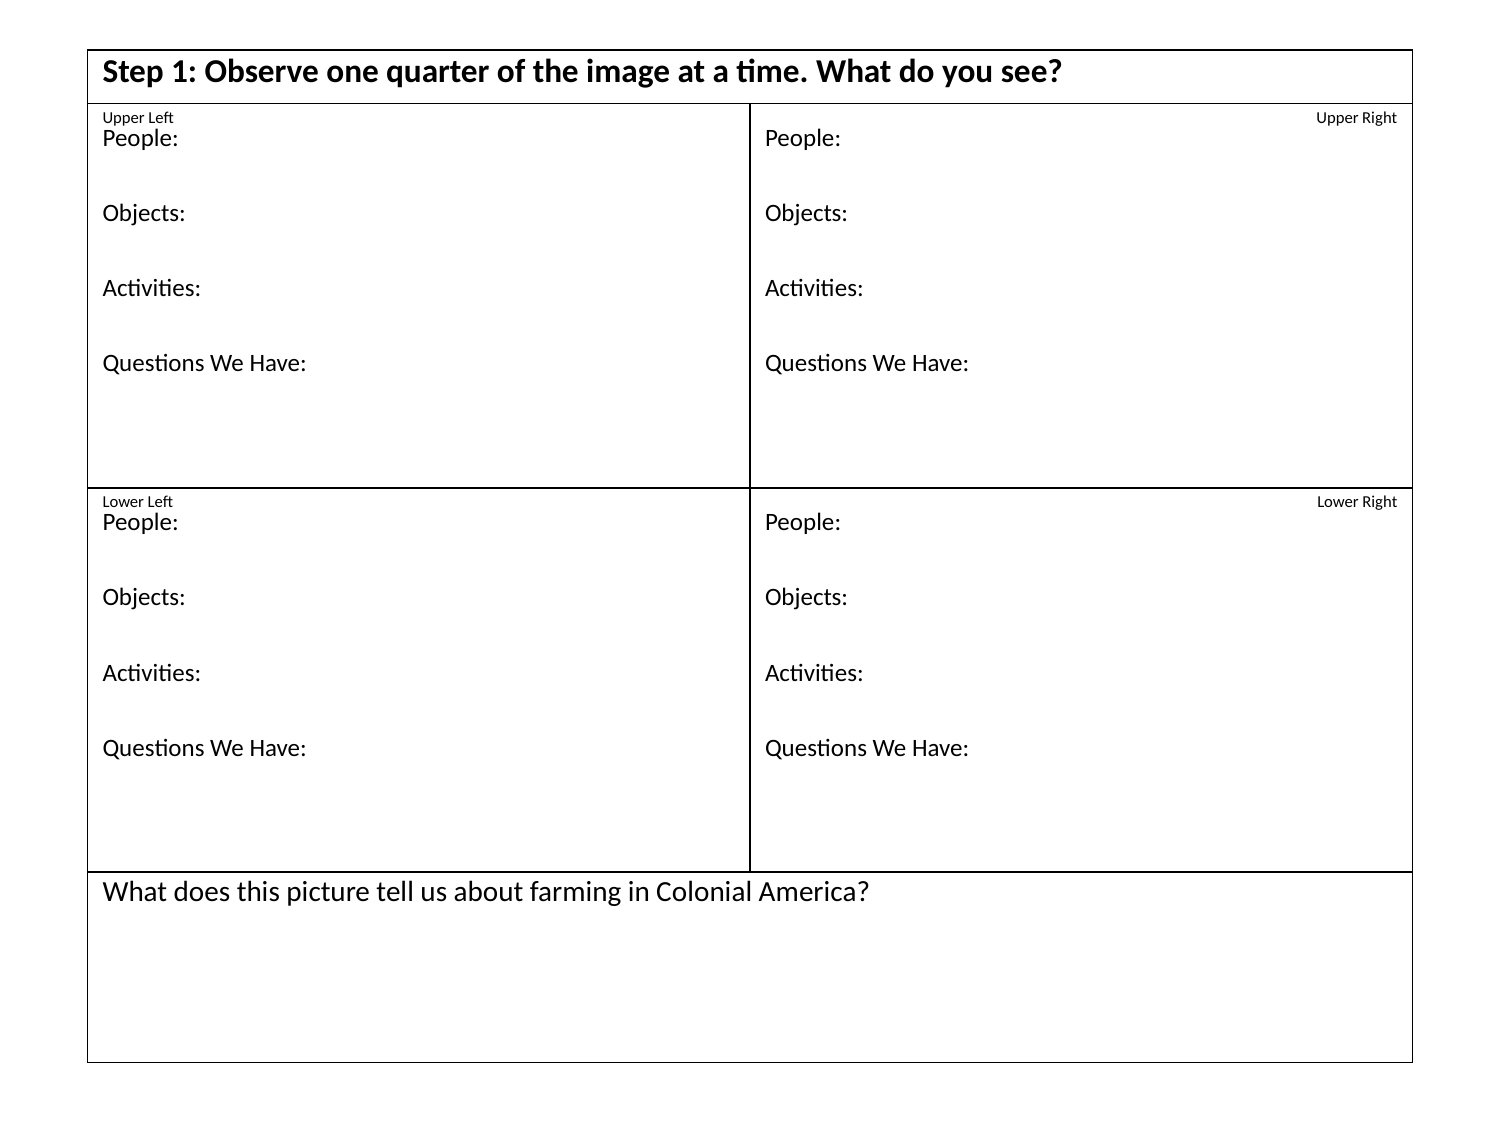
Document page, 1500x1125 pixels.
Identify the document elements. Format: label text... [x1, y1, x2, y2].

table_cell What does this picture tell us about farming in Colonial America? [88, 873, 1412, 1062]
table_cell Lower Left People: Objects: Activities: Questions We Have: [88, 489, 749, 871]
table_header Step 1: Observe one quarter of the image at a time. What do you see? [88, 51, 1412, 103]
table_cell Upper Right People: Objects: Activities: Questions We Have: [751, 104, 1412, 487]
table_cell Upper Left People: Objects: Activities: Questions We Have: [88, 104, 749, 487]
table_cell Lower Right People: Objects: Activities: Questions We Have: [751, 489, 1412, 871]
